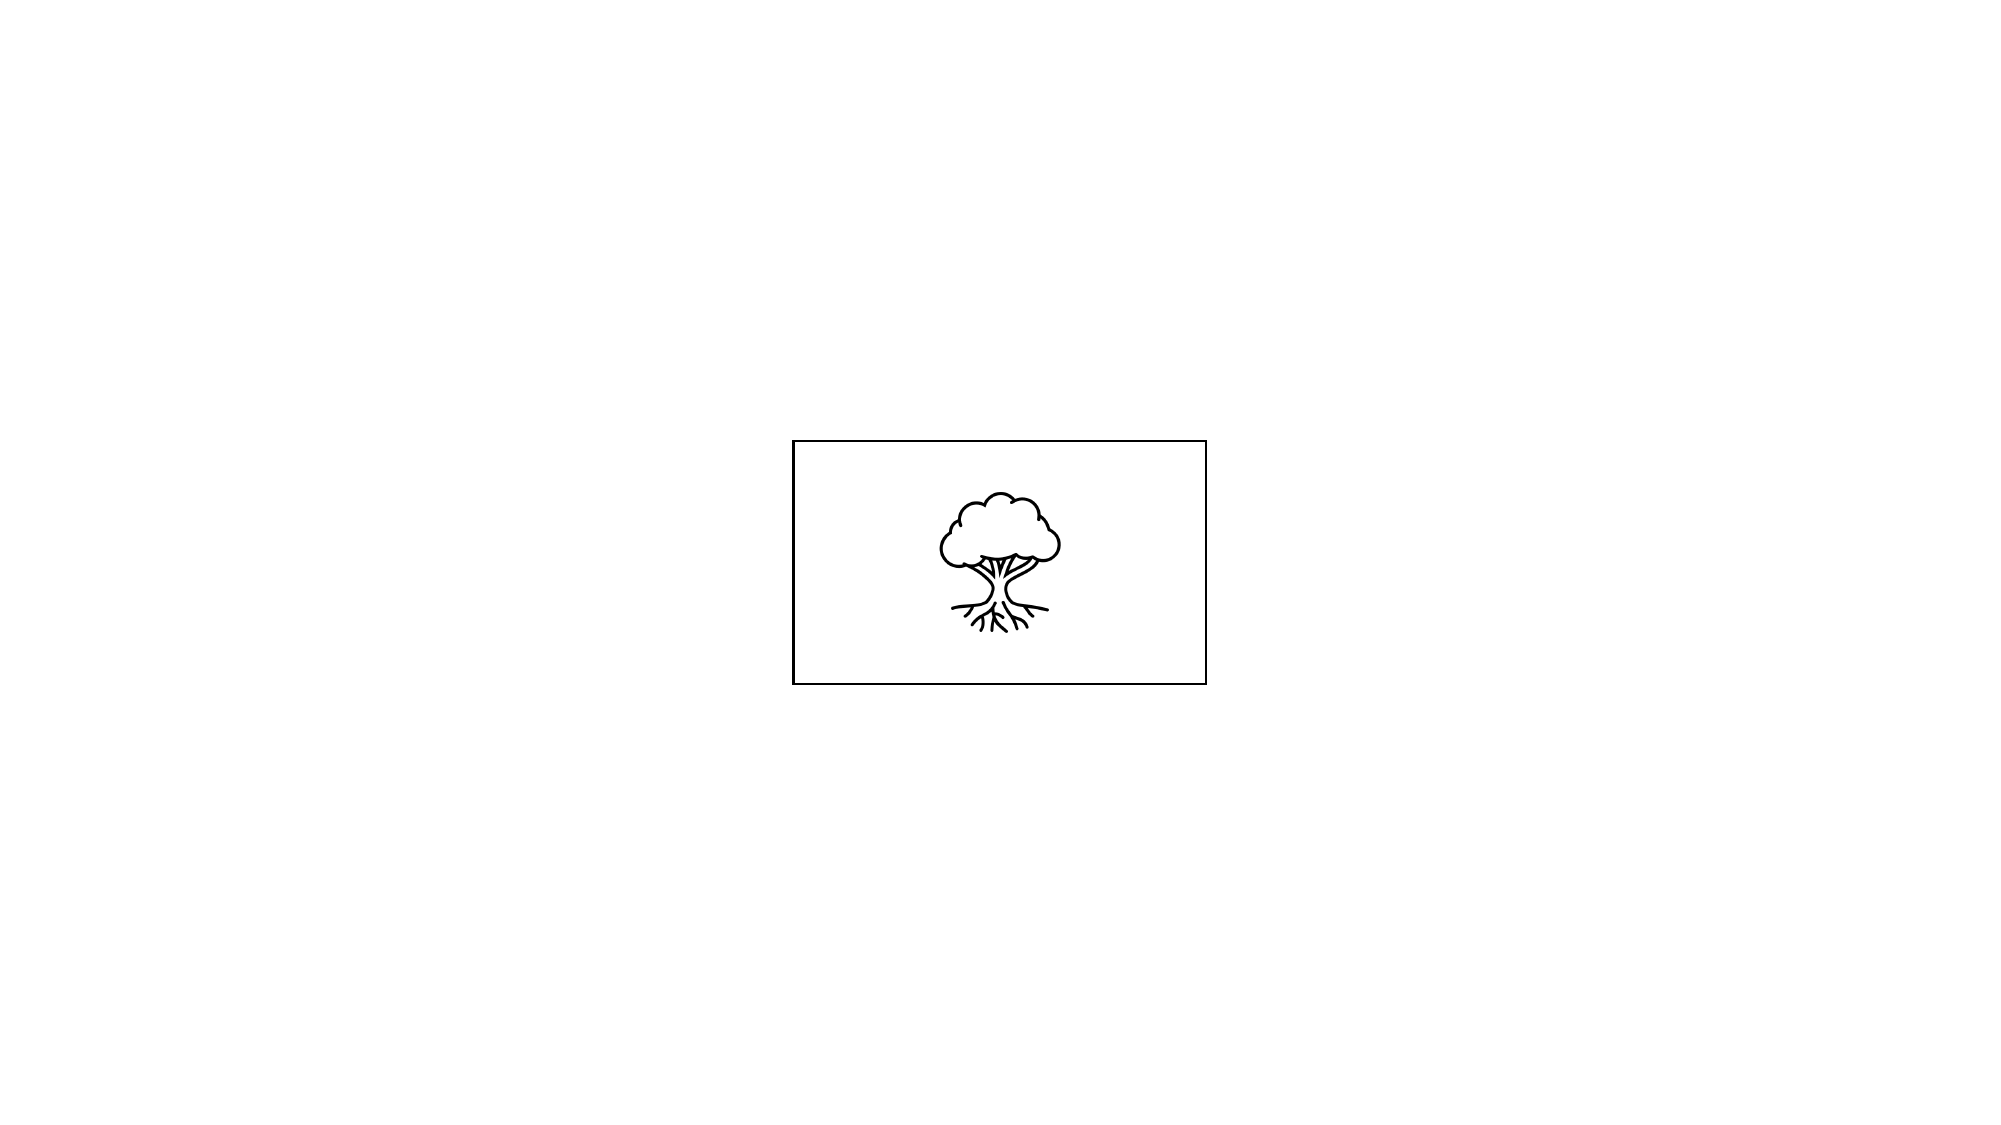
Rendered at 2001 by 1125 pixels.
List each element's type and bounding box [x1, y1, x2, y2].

text_box [793, 440, 1207, 685]
